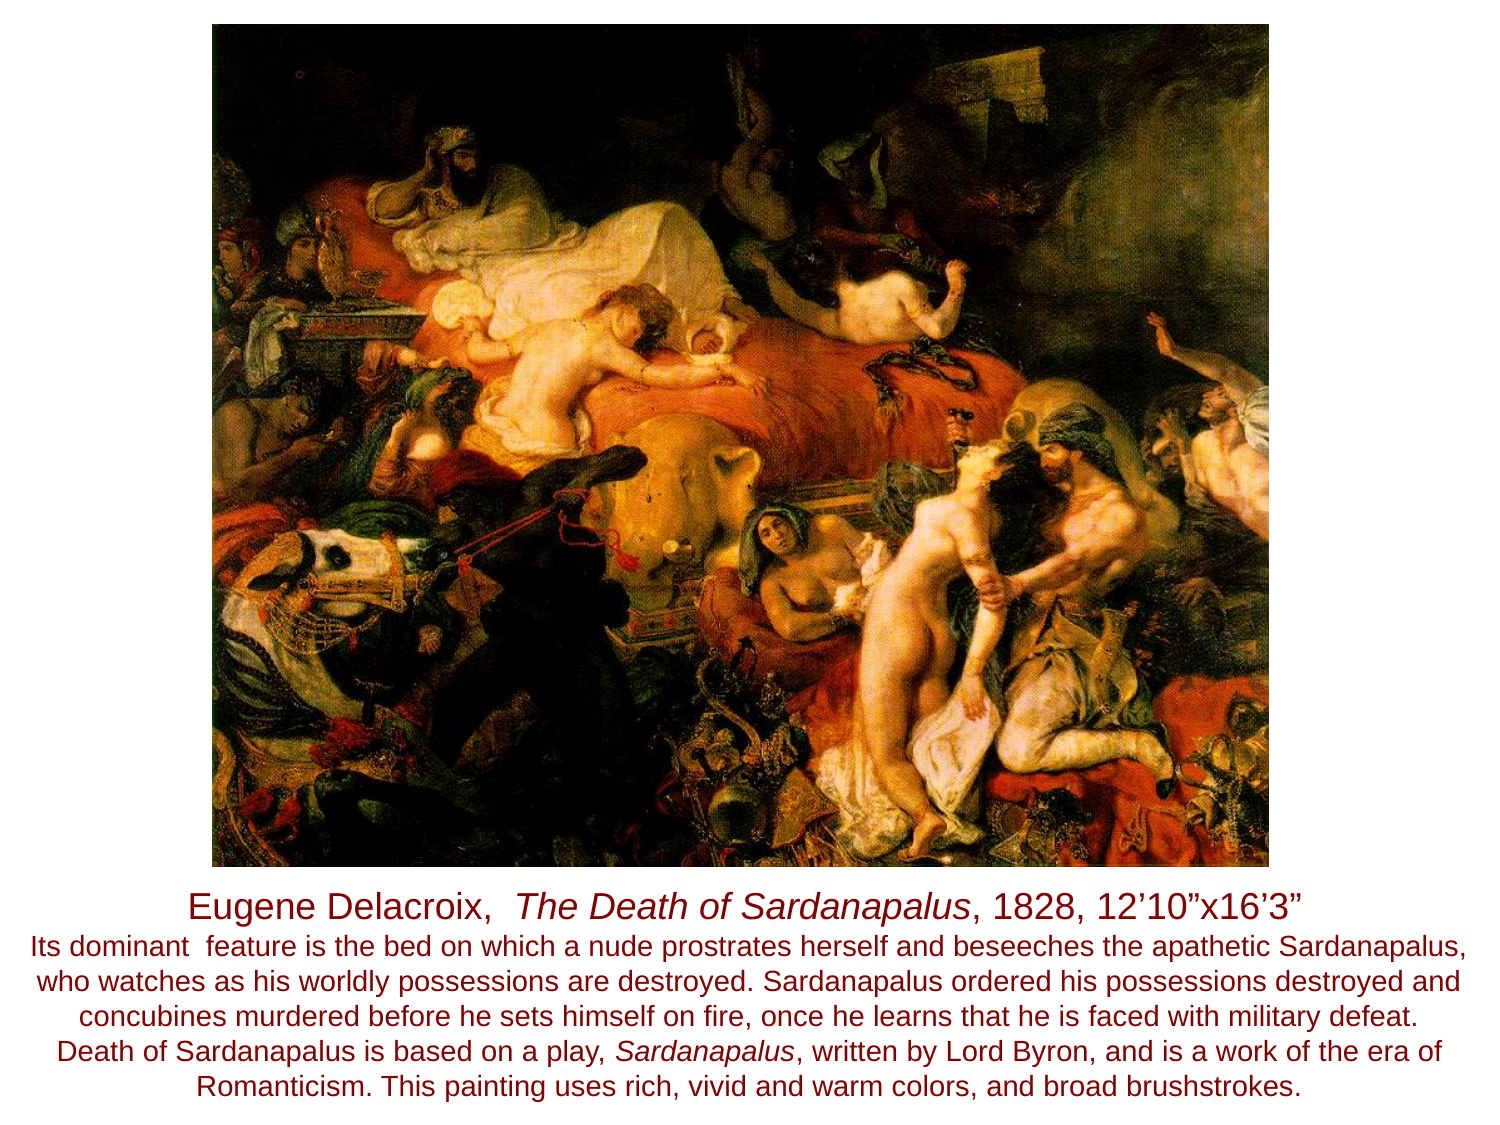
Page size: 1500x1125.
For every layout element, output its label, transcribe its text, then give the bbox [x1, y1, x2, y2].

picture [212, 24, 1269, 867]
text_box Eugene Delacroix, The Death of Sardanapalus, 1828, 12’10”x16’3” Its dominant feature is the bed on which a nude prostrates herself and beseeches the apathetic Sardanapalus, who watches as his worldly possessions are destroyed. Sardanapalus ordered his possessions destroyed and concubines murdered before he sets himself on fire, once he learns that he is faced with military defeat. Death of Sardanapalus is based on a play, Sardanapalus, written by Lord Byron, and is a work of the era of Romanticism. This painting uses rich, vivid and warm colors, and broad brushstrokes. [0, 874, 1500, 1125]
